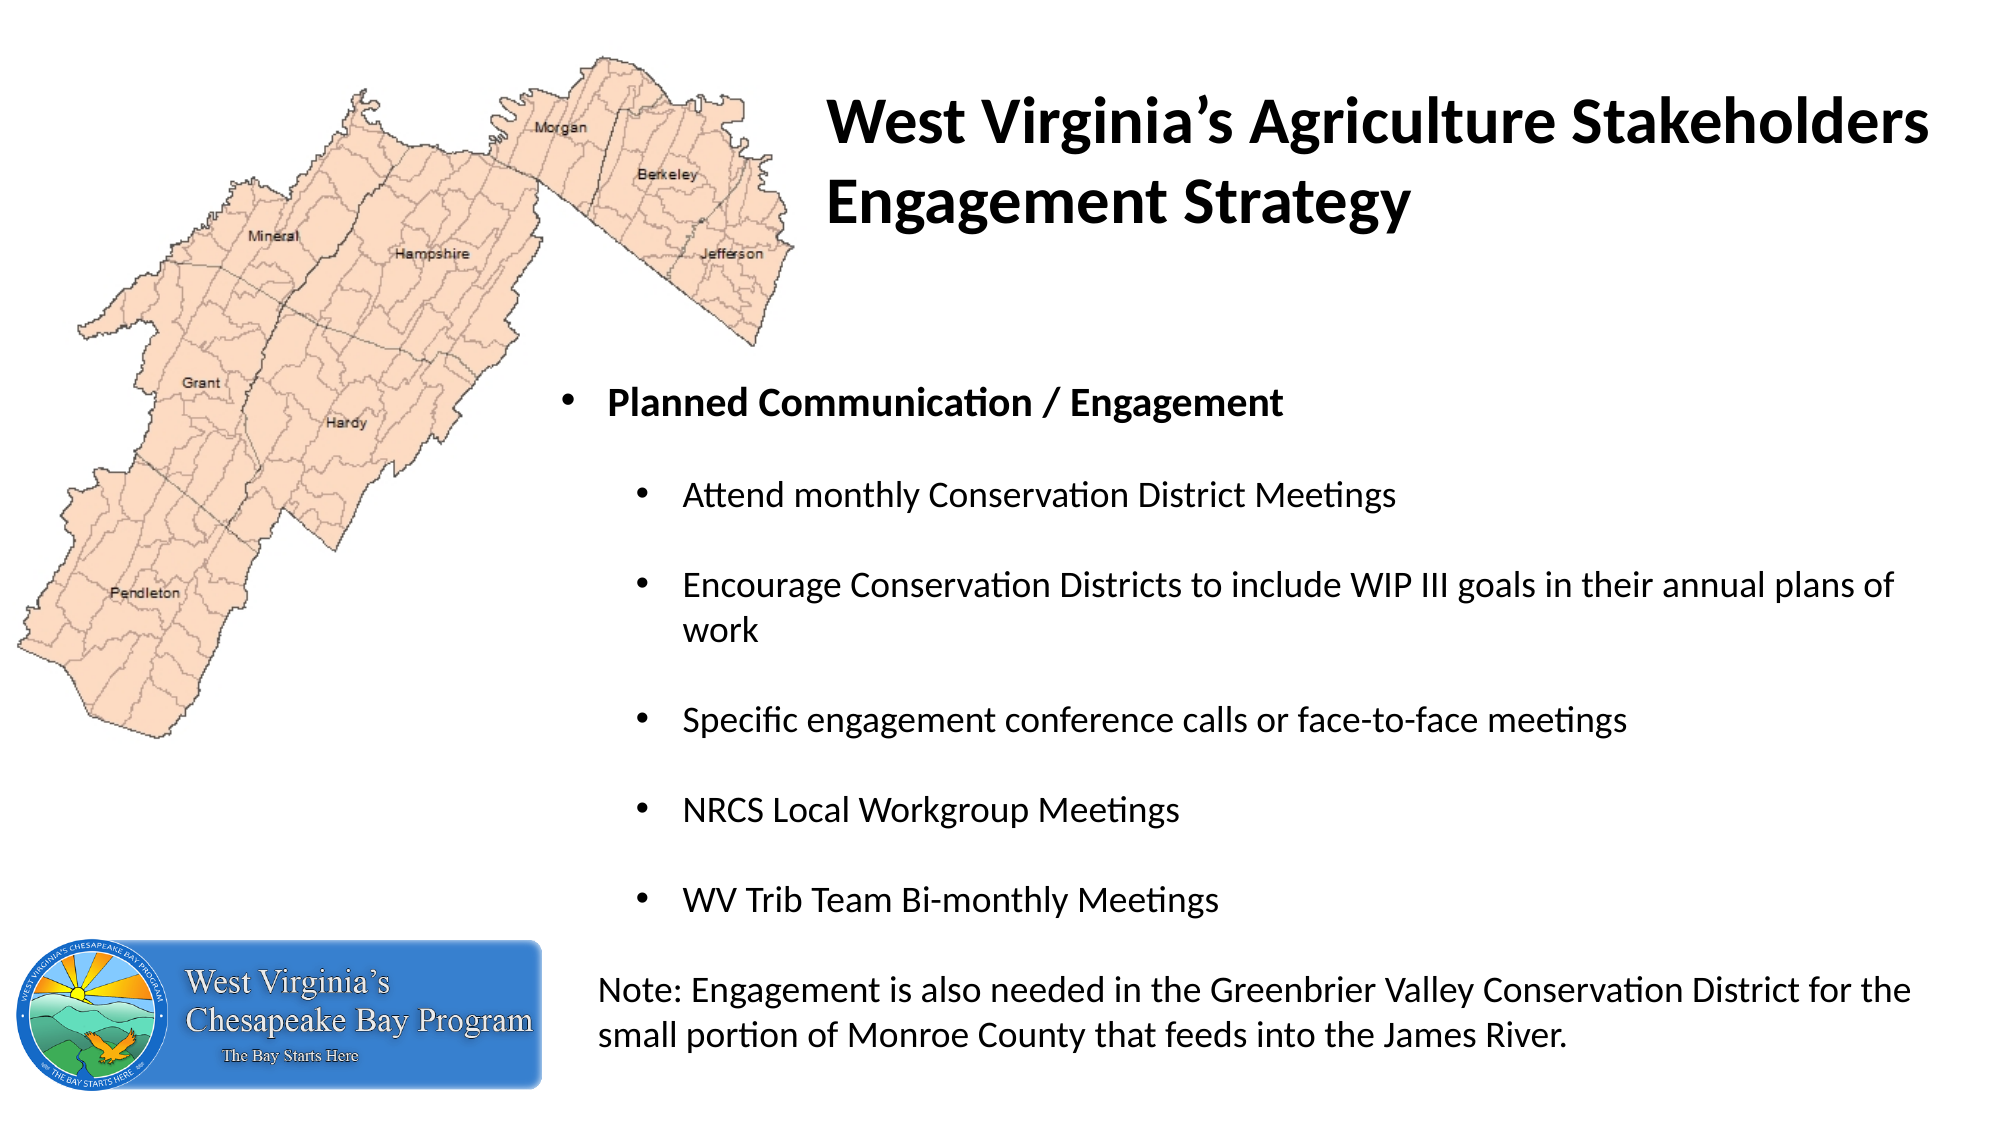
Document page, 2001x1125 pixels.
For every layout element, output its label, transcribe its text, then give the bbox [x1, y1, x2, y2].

picture [0, 39, 819, 765]
picture [9, 938, 547, 1092]
text_box Planned Communication / Engagement Attend monthly Conservation District Meetings Encourage Conservation Districts to include WIP III goals in their annual plans of work Specific engagement conference calls or face-to-face meetings NRCS Local Workgroup Meetings WV Trib Team Bi-monthly Meetings Note: Engagement is also needed in the Greenbrier Valley Conservation District for the small portion of Monroe County that feeds into the James River. [546, 367, 1985, 1125]
text_box West Virginia’s Agriculture Stakeholders Engagement Strategy [819, 69, 1953, 244]
